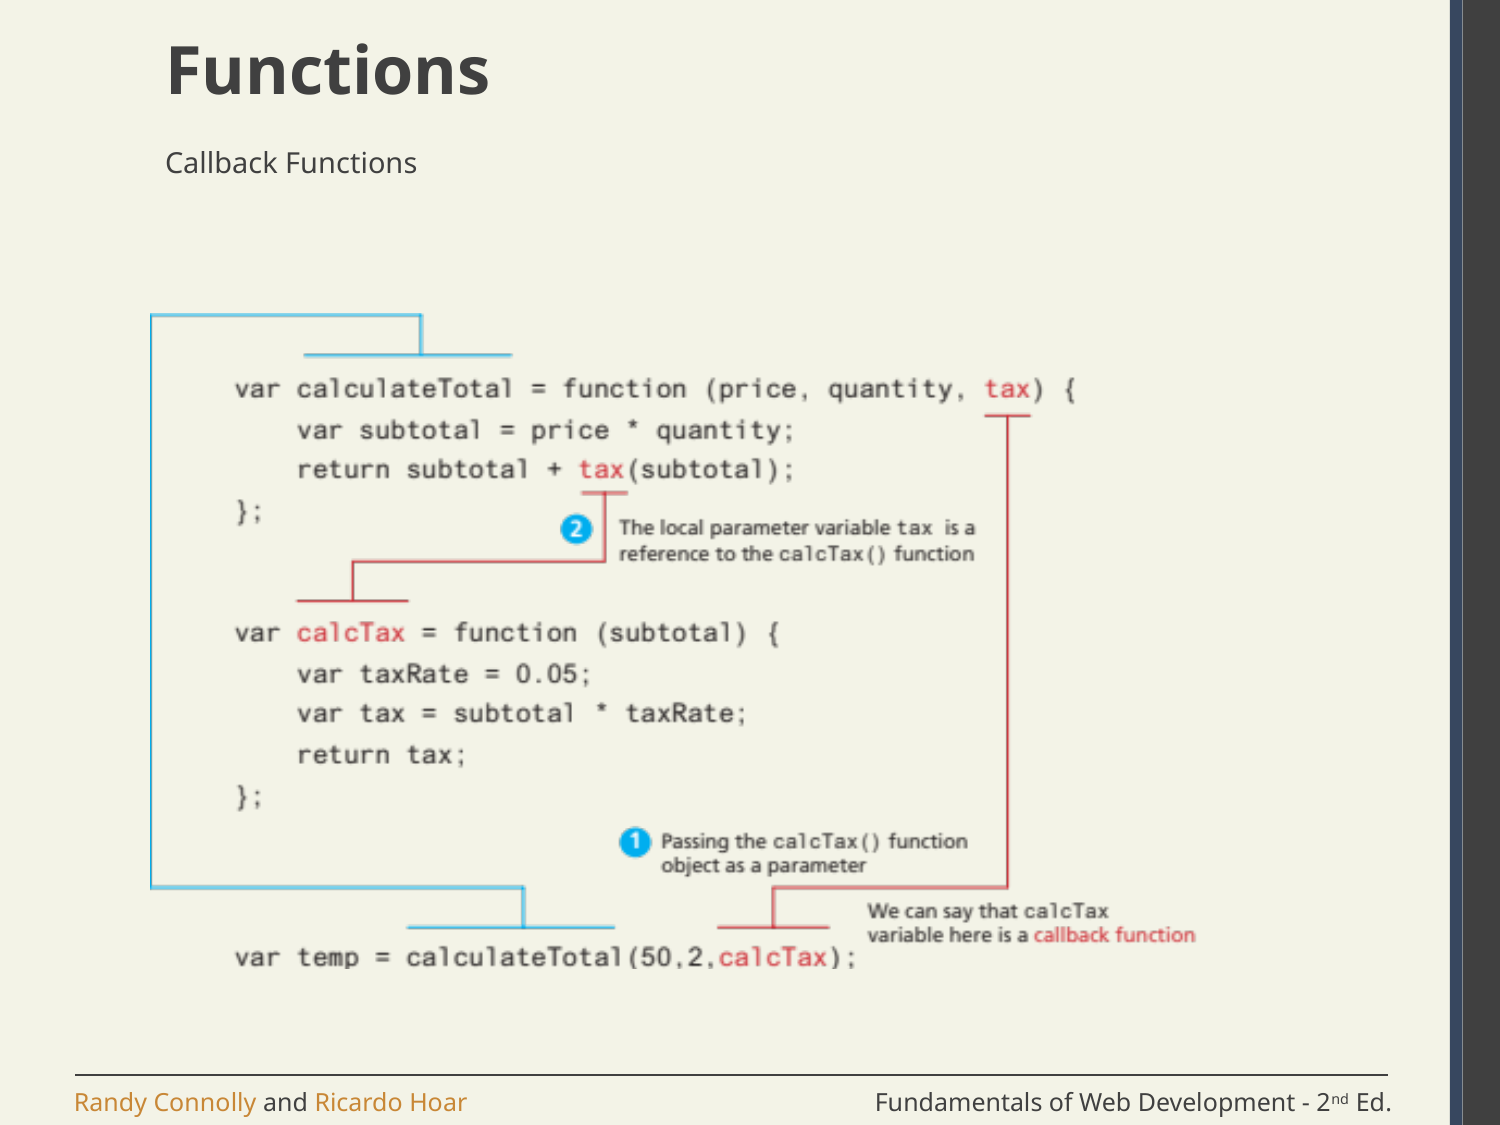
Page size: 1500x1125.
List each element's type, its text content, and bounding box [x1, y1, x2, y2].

title Functions [150, 20, 1425, 188]
list Callback Functions [150, 137, 1200, 188]
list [149, 269, 1201, 1013]
